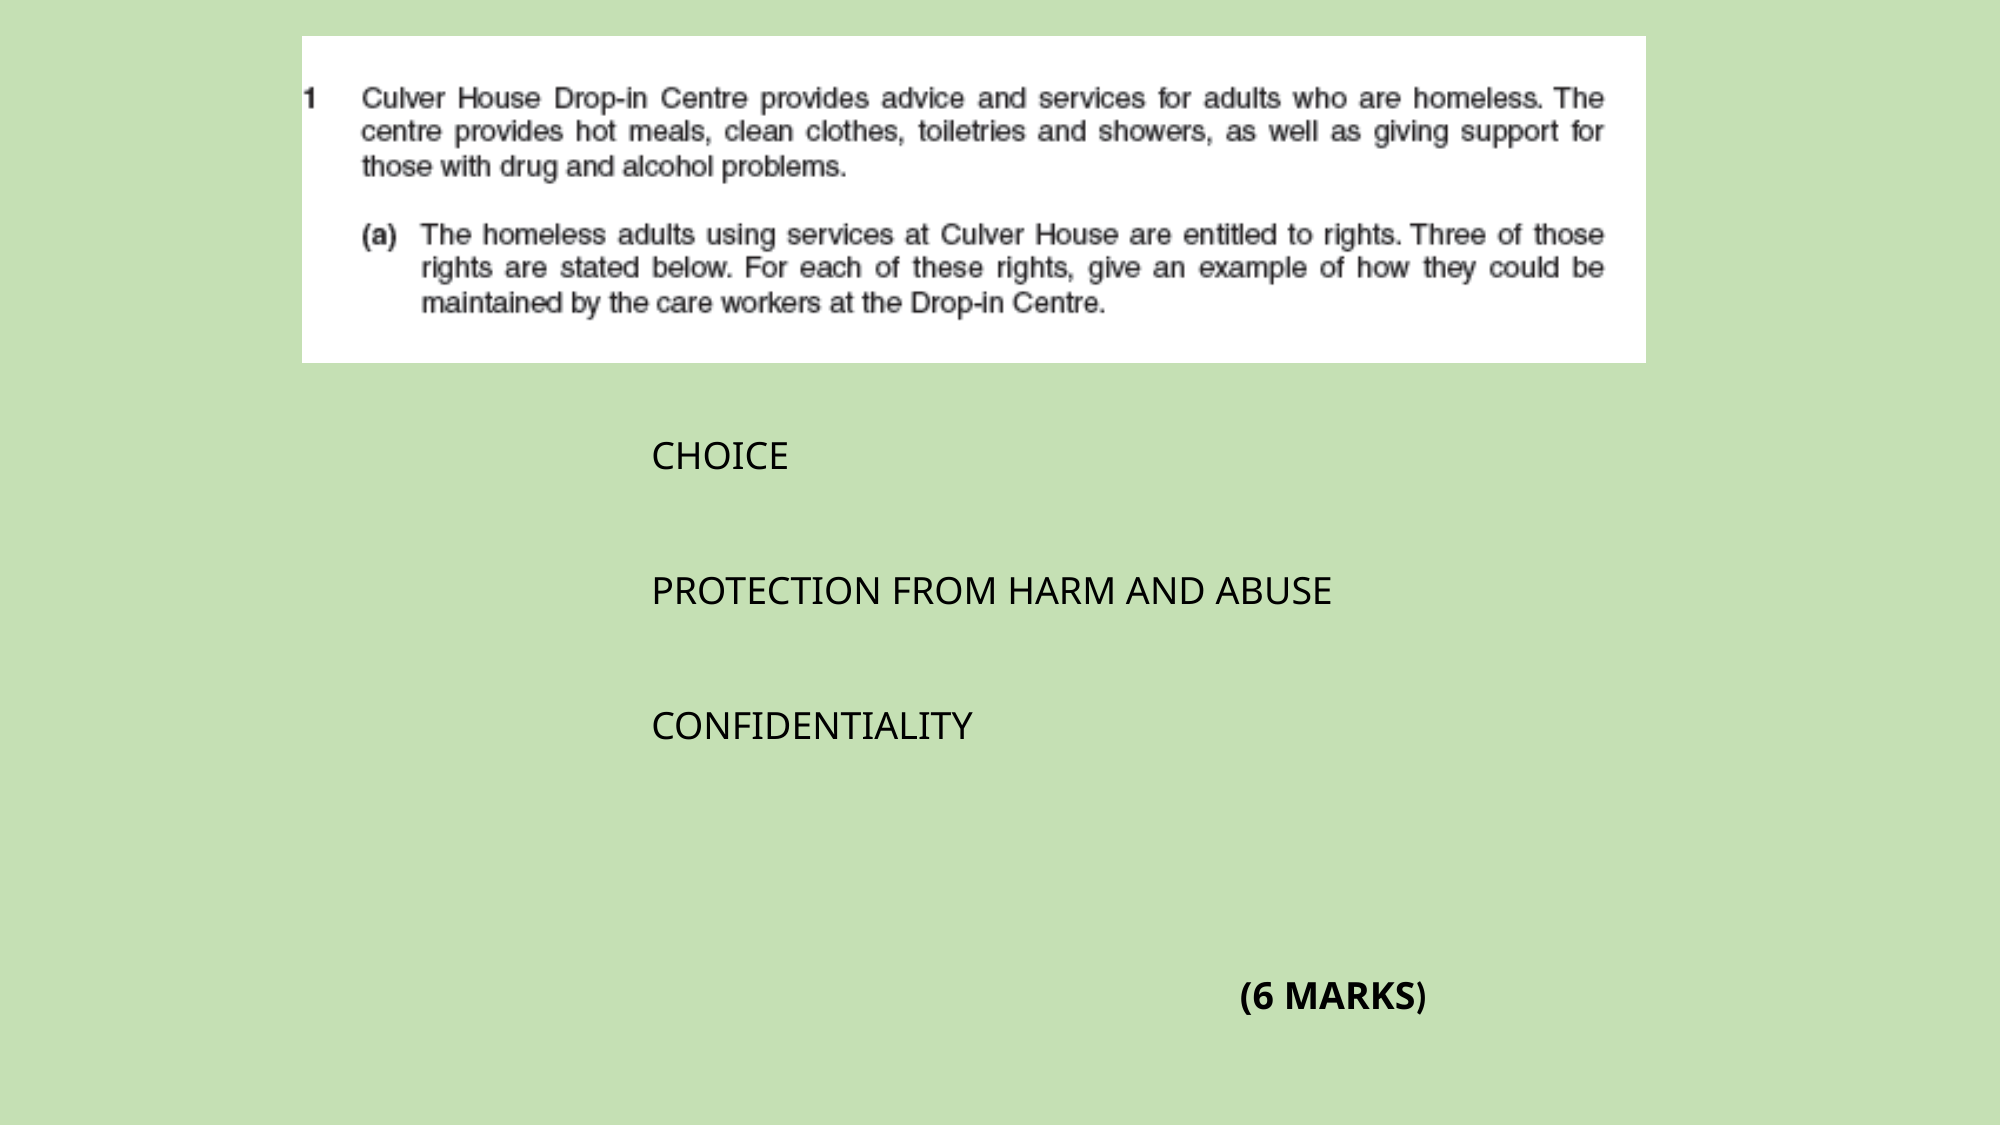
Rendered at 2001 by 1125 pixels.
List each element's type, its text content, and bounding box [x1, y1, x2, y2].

picture [302, 0, 1659, 363]
text_box CHOICE PROTECTION FROM HARM AND ABUSE CONFIDENTIALITY (6 MARKS) [636, 424, 1443, 1024]
